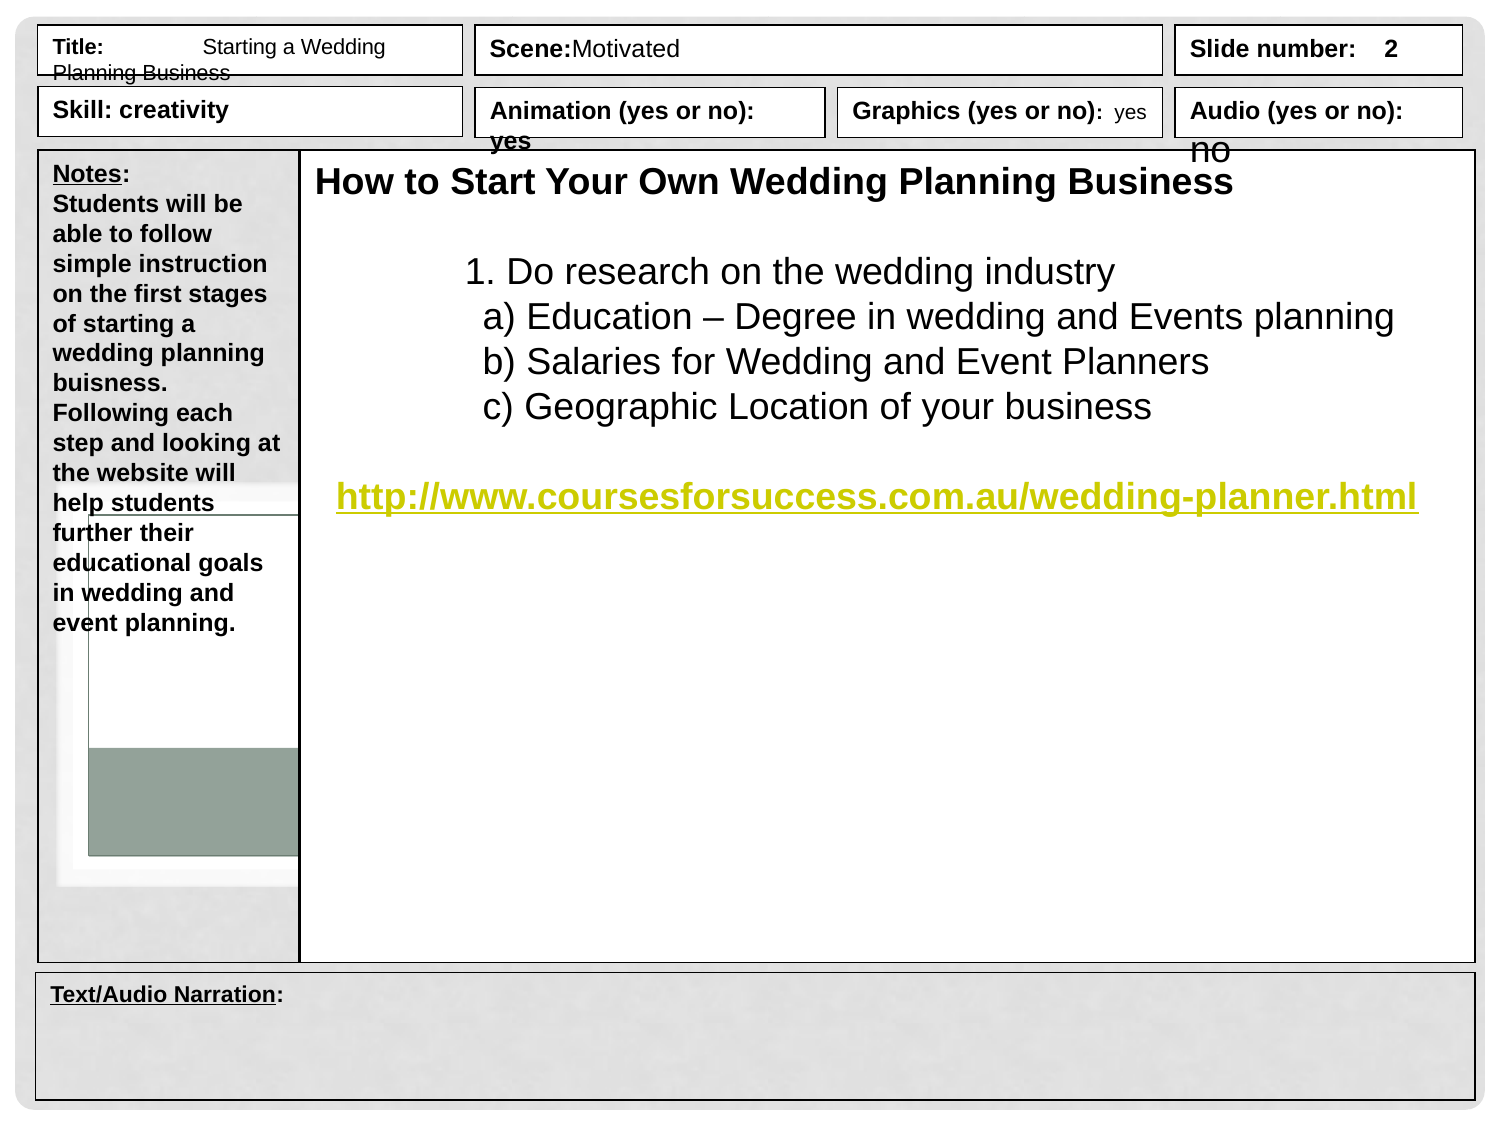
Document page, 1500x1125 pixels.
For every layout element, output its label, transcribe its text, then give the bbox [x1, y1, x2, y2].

text_box Audio (yes or no): no [1175, 87, 1463, 138]
text_box How to Start Your Own Wedding Planning Business 1. Do research on the wedding industry a) Education – Degree in wedding and Events planning b) Salaries for Wedding and Event Planners c) Geographic Location of your business http://www.coursesforsuccess.com.au/wedding-planner.html [300, 149, 1475, 963]
text_box Notes: Students will be able to follow simple instruction on the first stages of starting a wedding planning buisness. Following each step and looking at the website will help students further their educational goals in wedding and event planning. [37, 149, 300, 963]
text_box Graphics (yes or no): yes [837, 87, 1163, 138]
text_box Animation (yes or no): yes [474, 87, 825, 138]
text_box Title: Starting a Wedding Planning Business [37, 24, 463, 75]
text_box Slide number: 2 [1174, 24, 1463, 75]
text_box Skill: creativity [37, 86, 463, 137]
text_box Text/Audio Narration: [35, 972, 1475, 1100]
text_box Scene:Motivated [474, 24, 1163, 75]
